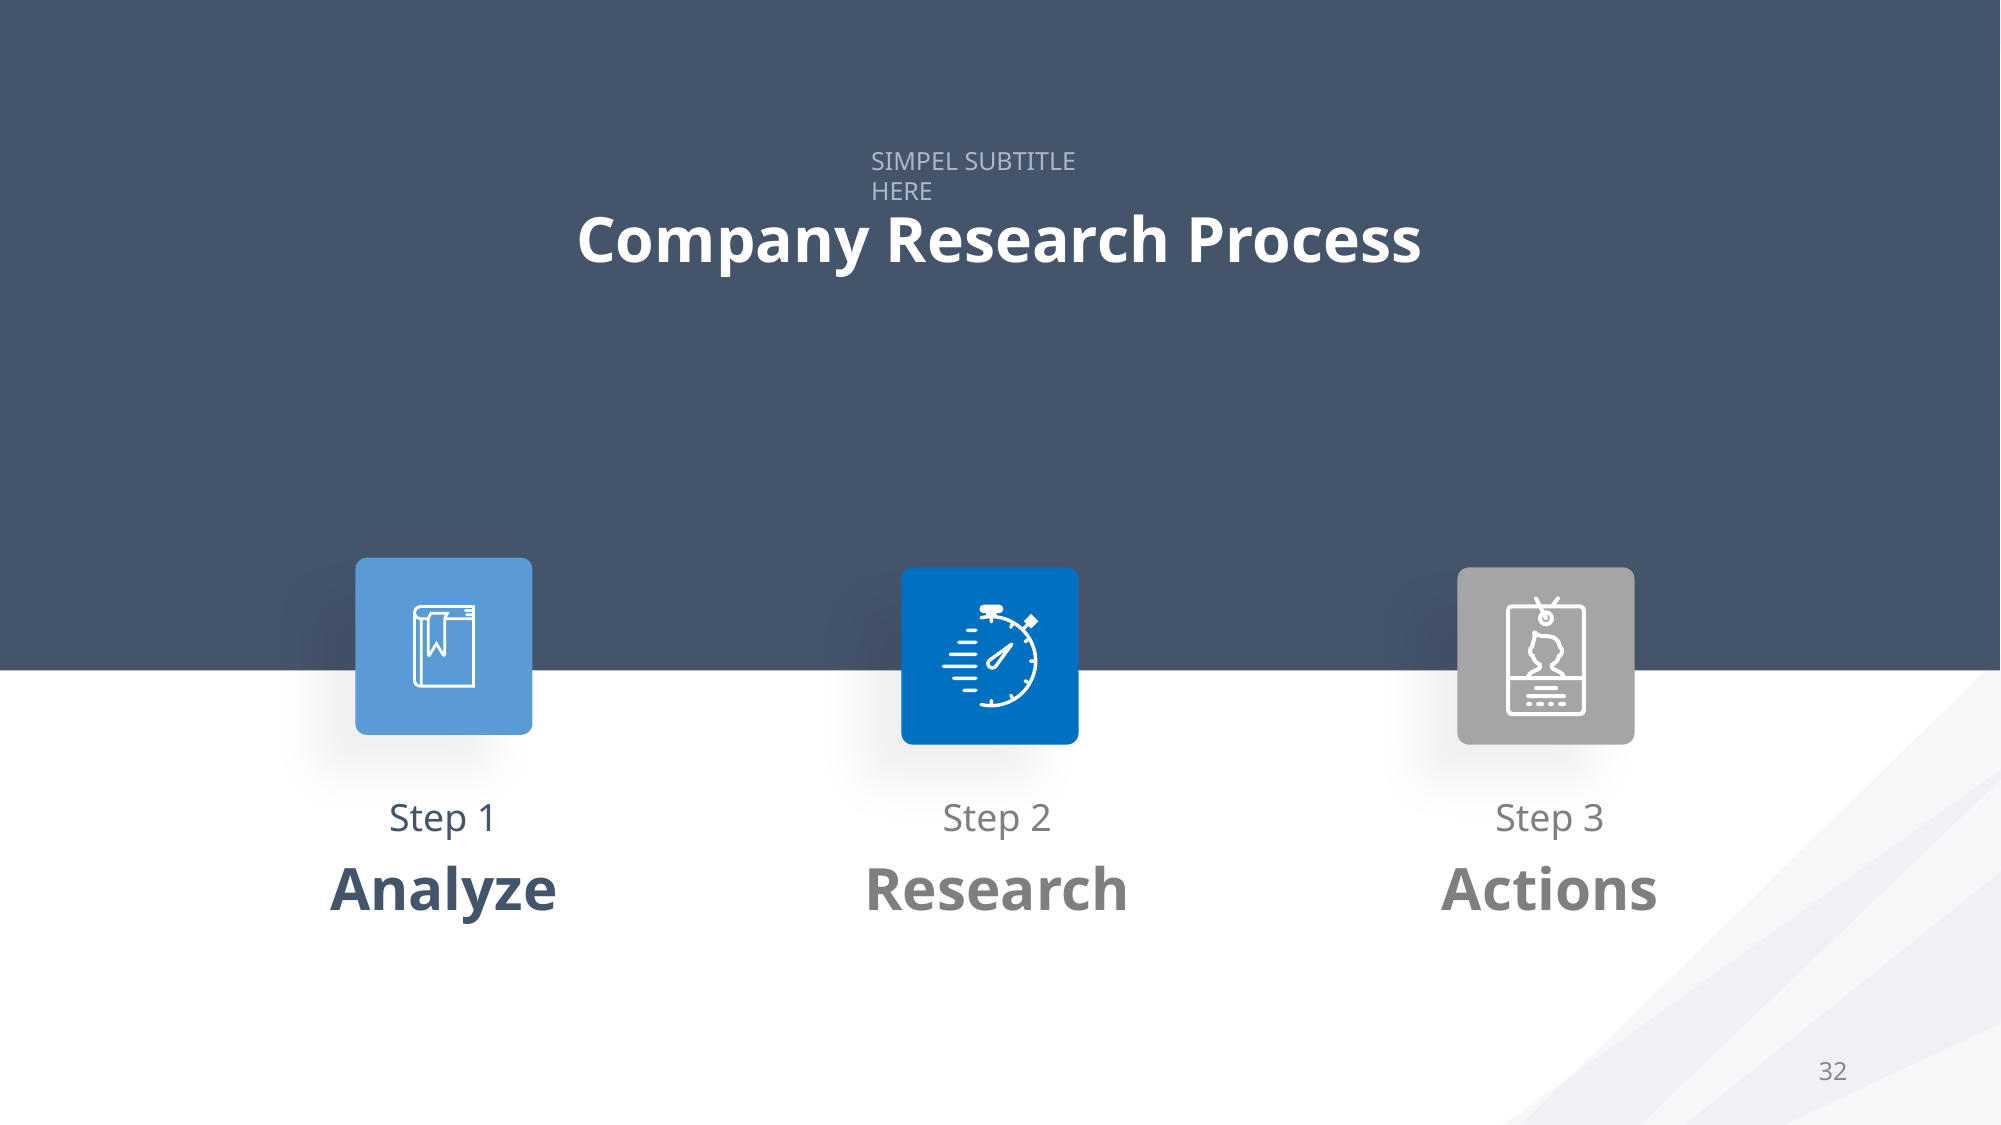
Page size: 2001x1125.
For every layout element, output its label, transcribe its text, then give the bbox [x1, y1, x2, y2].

text_box [1457, 567, 1635, 745]
text_box [355, 557, 533, 735]
text_box [901, 567, 1079, 745]
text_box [1505, 595, 1587, 717]
text_box Step 1 Analyze [234, 791, 654, 978]
title Company Research Process [215, 185, 1784, 301]
text_box SIMPEL SUBTITLE HERE [856, 138, 1144, 184]
text_box [0, 0, 2000, 671]
text_box [413, 605, 475, 688]
slide_number ‹#› [1412, 1042, 1863, 1103]
text_box Step 2 Research [787, 791, 1207, 978]
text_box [941, 604, 1039, 708]
text_box Step 3 Actions [1340, 791, 1760, 978]
